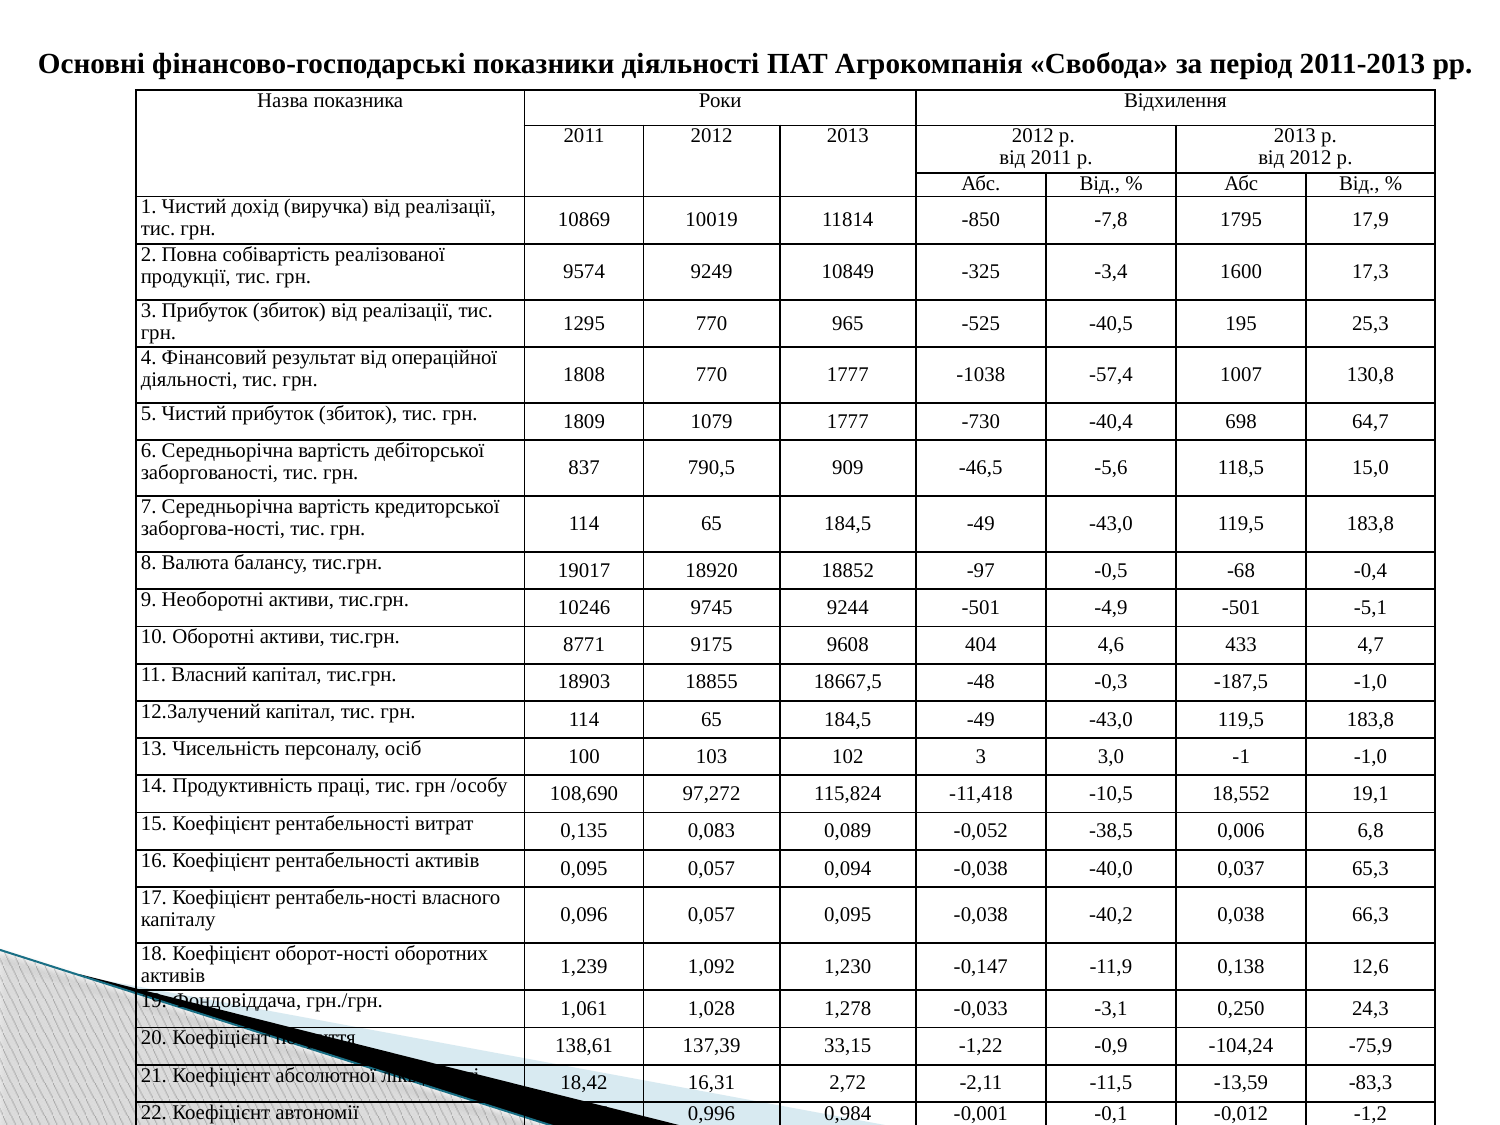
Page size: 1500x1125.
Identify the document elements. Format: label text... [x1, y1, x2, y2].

table_cell 11. Власний капітал, тис.грн. [137, 665, 524, 700]
table_cell -0,9 [1047, 1028, 1175, 1064]
table_cell 0,250 [1177, 991, 1305, 1027]
table_cell 15,0 [1307, 441, 1434, 495]
table_cell 1. Чистий дохід (виручка) від реалізації, тис. грн. [137, 197, 524, 243]
table_cell 103 [644, 739, 779, 774]
table_cell -11,5 [1047, 1066, 1175, 1101]
table_cell 0,037 [1177, 851, 1305, 886]
table_cell 118,5 [1177, 441, 1305, 495]
table_cell 19,1 [1307, 776, 1434, 812]
table_cell 195 [1177, 301, 1305, 346]
table_cell 837 [525, 441, 643, 495]
table_cell 2012 р. від 2011 р. [917, 126, 1175, 172]
table_cell -5,6 [1047, 441, 1175, 495]
table_cell 9608 [781, 627, 915, 663]
table_cell 770 [644, 348, 779, 402]
table_cell 2013 р. від 2012 р. [1177, 126, 1434, 172]
table_cell -0,038 [917, 851, 1045, 886]
table_cell -11,9 [1047, 944, 1175, 989]
table_cell 10246 [525, 590, 643, 626]
table_cell -3,1 [1047, 991, 1175, 1027]
table_cell 64,7 [1307, 404, 1434, 439]
table_header Роки [525, 91, 915, 125]
table_cell -49 [917, 497, 1045, 551]
table_cell 21. Коефіцієнт абсолютної ліквідності [137, 1066, 524, 1101]
table_cell -3,4 [1047, 245, 1175, 299]
table_cell 1007 [1177, 348, 1305, 402]
table_cell 119,5 [1177, 702, 1305, 737]
table_cell -0,001 [917, 1103, 1045, 1125]
table_cell 19. Фондовіддача, грн./грн. [137, 991, 524, 1027]
table_header Назва показника [137, 91, 524, 196]
table_cell 119,5 [1177, 497, 1305, 551]
table_cell 0,135 [525, 813, 643, 849]
table_cell 114 [525, 497, 643, 551]
table_cell 183,8 [1307, 497, 1434, 551]
table_cell 97,272 [644, 776, 779, 812]
table_cell -40,2 [1047, 888, 1175, 942]
table_cell 3. Прибуток (збиток) від реалізації, тис. грн. [137, 301, 524, 346]
table_cell 17. Коефіцієнт рентабель-ності власного капіталу [137, 888, 524, 942]
table_cell 18. Коефіцієнт оборот-ності оборотних активів [137, 944, 524, 989]
table_cell 1600 [1177, 245, 1305, 299]
table_cell 33,15 [781, 1028, 915, 1064]
table_cell 9249 [644, 245, 779, 299]
table_cell 8771 [525, 627, 643, 663]
table_cell 11814 [781, 197, 915, 243]
table_cell -97 [917, 553, 1045, 588]
table_cell 115,824 [781, 776, 915, 812]
table_cell -0,1 [1047, 1103, 1175, 1125]
table_cell 1,061 [525, 991, 643, 1027]
table_cell 2. Повна собівартість реалізованої продукції, тис. грн. [137, 245, 524, 299]
table_cell 13. Чисельність персоналу, осіб [137, 739, 524, 774]
table_cell 16,31 [644, 1066, 779, 1101]
table_cell -1,0 [1307, 739, 1434, 774]
table_cell 65 [644, 702, 779, 737]
table_cell -48 [917, 665, 1045, 700]
table_cell -40,4 [1047, 404, 1175, 439]
table_cell 8. Валюта балансу, тис.грн. [137, 553, 524, 588]
table_cell -49 [917, 702, 1045, 737]
table_cell 66,3 [1307, 888, 1434, 942]
table_cell 0,996 [644, 1103, 779, 1125]
table_cell -1,22 [917, 1028, 1045, 1064]
table_cell 16. Коефіцієнт рентабельності активів [137, 851, 524, 886]
table_cell 65 [644, 497, 779, 551]
table_cell -501 [1177, 590, 1305, 626]
table_cell 18920 [644, 553, 779, 588]
table_cell 698 [1177, 404, 1305, 439]
table_cell 1,278 [781, 991, 915, 1027]
table_cell 9175 [644, 627, 779, 663]
table_cell -187,5 [1177, 665, 1305, 700]
table_cell 100 [525, 739, 643, 774]
table_cell -0,038 [917, 888, 1045, 942]
table_cell 965 [781, 301, 915, 346]
table_cell 0,083 [644, 813, 779, 849]
table_cell -0,012 [1177, 1103, 1305, 1125]
table_cell 6. Середньорічна вартість дебіторської заборгованості, тис. грн. [137, 441, 524, 495]
table_cell -40,0 [1047, 851, 1175, 886]
table_cell -0,147 [917, 944, 1045, 989]
table_cell 1777 [781, 404, 915, 439]
table_cell -1,2 [1307, 1103, 1434, 1125]
table_cell -38,5 [1047, 813, 1175, 849]
table_cell 2012 [644, 126, 779, 196]
table_cell 18,552 [1177, 776, 1305, 812]
table_cell -2,11 [917, 1066, 1045, 1101]
table_cell Від., % [1307, 174, 1434, 196]
table_cell 0,006 [1177, 813, 1305, 849]
table_cell -525 [917, 301, 1045, 346]
table_cell 130,8 [1307, 348, 1434, 402]
table_cell 1,230 [781, 944, 915, 989]
table_cell 3,0 [1047, 739, 1175, 774]
table_cell 0,096 [525, 888, 643, 942]
table_cell 2,72 [781, 1066, 915, 1101]
table_cell -501 [917, 590, 1045, 626]
table_cell -1 [1177, 739, 1305, 774]
table_cell 14. Продуктивність праці, тис. грн /особу [137, 776, 524, 812]
table_cell 4,6 [1047, 627, 1175, 663]
table_cell -0,052 [917, 813, 1045, 849]
table_cell 183,8 [1307, 702, 1434, 737]
table_cell 108,690 [525, 776, 643, 812]
table_cell 1,028 [644, 991, 779, 1027]
table_cell 433 [1177, 627, 1305, 663]
table_cell 138,61 [525, 1028, 643, 1064]
table_cell 10019 [644, 197, 779, 243]
table_cell -83,3 [1307, 1066, 1434, 1101]
table_cell 184,5 [781, 497, 915, 551]
table_cell 2013 [781, 126, 915, 196]
table_cell 2011 [525, 126, 643, 196]
table_cell 0,094 [781, 851, 915, 886]
table_cell Абс. [917, 174, 1045, 196]
table_cell -0,033 [917, 991, 1045, 1027]
table_cell 0,997 [525, 1103, 643, 1125]
table_cell -1,0 [1307, 665, 1434, 700]
table_cell 1,092 [644, 944, 779, 989]
table_cell -0,5 [1047, 553, 1175, 588]
table_cell -0,4 [1307, 553, 1434, 588]
table_cell 0,095 [781, 888, 915, 942]
table_cell 7. Середньорічна вартість кредиторської заборгова-ності, тис. грн. [137, 497, 524, 551]
table_cell 184,5 [781, 702, 915, 737]
table_cell -104,24 [1177, 1028, 1305, 1064]
table_cell 1795 [1177, 197, 1305, 243]
table_cell 22. Коефіцієнт автономії [137, 1103, 524, 1125]
table_cell 0,057 [644, 851, 779, 886]
table_cell 18903 [525, 665, 643, 700]
table_cell 24,3 [1307, 991, 1434, 1027]
table_cell 1777 [781, 348, 915, 402]
table_cell 9. Необоротні активи, тис.грн. [137, 590, 524, 626]
table_cell 17,9 [1307, 197, 1434, 243]
table_cell 18667,5 [781, 665, 915, 700]
text_box Основні фінансово-господарські показники діяльності ПАТ Агрокомпанія «Свобода» за період 2011-2013 рр. [23, 36, 1488, 157]
table_cell 9244 [781, 590, 915, 626]
table_cell 1295 [525, 301, 643, 346]
table_cell Від., % [1047, 174, 1175, 196]
table_cell 18,42 [525, 1066, 643, 1101]
table_header Відхилення [917, 91, 1434, 125]
table_cell -7,8 [1047, 197, 1175, 243]
table_cell 12.Залучений капітал, тис. грн. [137, 702, 524, 737]
table_cell -68 [1177, 553, 1305, 588]
table_cell 0,984 [781, 1103, 915, 1125]
table_cell -57,4 [1047, 348, 1175, 402]
table_cell 65,3 [1307, 851, 1434, 886]
table_cell -850 [917, 197, 1045, 243]
table_cell 20. Коефіцієнт покриття [137, 1028, 524, 1064]
table_cell 114 [525, 702, 643, 737]
table_cell 0,057 [644, 888, 779, 942]
table_cell 10869 [525, 197, 643, 243]
table_cell 0,138 [1177, 944, 1305, 989]
table_cell 6,8 [1307, 813, 1434, 849]
table_cell 0,095 [525, 851, 643, 886]
table_cell 1079 [644, 404, 779, 439]
table_cell 19017 [525, 553, 643, 588]
table_cell -5,1 [1307, 590, 1434, 626]
table_cell 1808 [525, 348, 643, 402]
table_cell -0,3 [1047, 665, 1175, 700]
table_cell -10,5 [1047, 776, 1175, 812]
table_cell -13,59 [1177, 1066, 1305, 1101]
table_cell 17,3 [1307, 245, 1434, 299]
table_cell 404 [917, 627, 1045, 663]
table_cell 790,5 [644, 441, 779, 495]
table_cell 18852 [781, 553, 915, 588]
table_cell -46,5 [917, 441, 1045, 495]
table_cell Абс [1177, 174, 1305, 196]
table_cell 102 [781, 739, 915, 774]
table_cell -43,0 [1047, 702, 1175, 737]
table_cell 9574 [525, 245, 643, 299]
table_cell 9745 [644, 590, 779, 626]
table_cell 909 [781, 441, 915, 495]
table_cell 4,7 [1307, 627, 1434, 663]
table_cell -325 [917, 245, 1045, 299]
table_cell 18855 [644, 665, 779, 700]
table_cell 770 [644, 301, 779, 346]
table_cell -75,9 [1307, 1028, 1434, 1064]
table_cell 1,239 [525, 944, 643, 989]
table_cell 12,6 [1307, 944, 1434, 989]
table_cell -43,0 [1047, 497, 1175, 551]
table_cell -4,9 [1047, 590, 1175, 626]
table_cell 10849 [781, 245, 915, 299]
table_cell 3 [917, 739, 1045, 774]
table_cell -1038 [917, 348, 1045, 402]
table_cell -730 [917, 404, 1045, 439]
table_cell 0,038 [1177, 888, 1305, 942]
table_cell 4. Фінансовий результат від операційної діяльності, тис. грн. [137, 348, 524, 402]
table_cell 0,089 [781, 813, 915, 849]
table_cell -40,5 [1047, 301, 1175, 346]
table_cell 1809 [525, 404, 643, 439]
table_cell 137,39 [644, 1028, 779, 1064]
table_cell -11,418 [917, 776, 1045, 812]
table_cell 15. Коефіцієнт рентабельності витрат [137, 813, 524, 849]
table_cell 10. Оборотні активи, тис.грн. [137, 627, 524, 663]
table_cell 5. Чистий прибуток (збиток), тис. грн. [137, 404, 524, 439]
table_cell 25,3 [1307, 301, 1434, 346]
